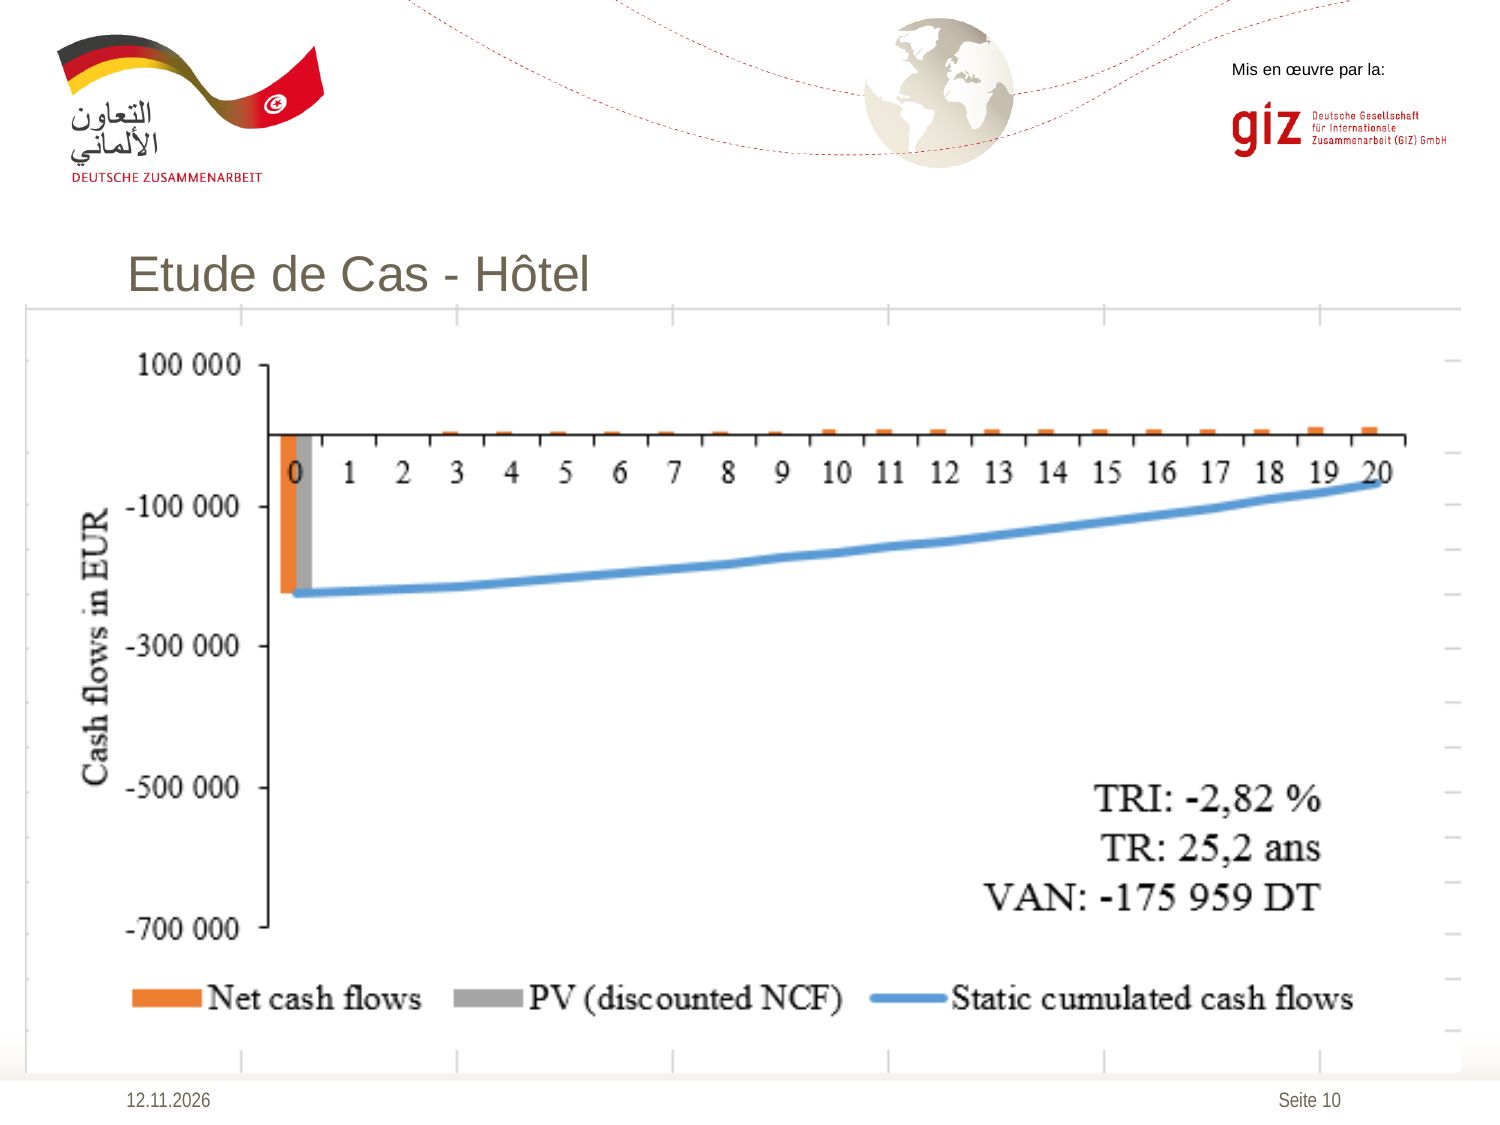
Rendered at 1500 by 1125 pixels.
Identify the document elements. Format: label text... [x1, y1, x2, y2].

text_box Mis en œuvre par la: [1217, 51, 1421, 87]
picture [0, 0, 1500, 184]
picture [0, 304, 1500, 1081]
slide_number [111, 1082, 325, 1121]
title Etude de Cas - Hôtel [111, 233, 1389, 302]
